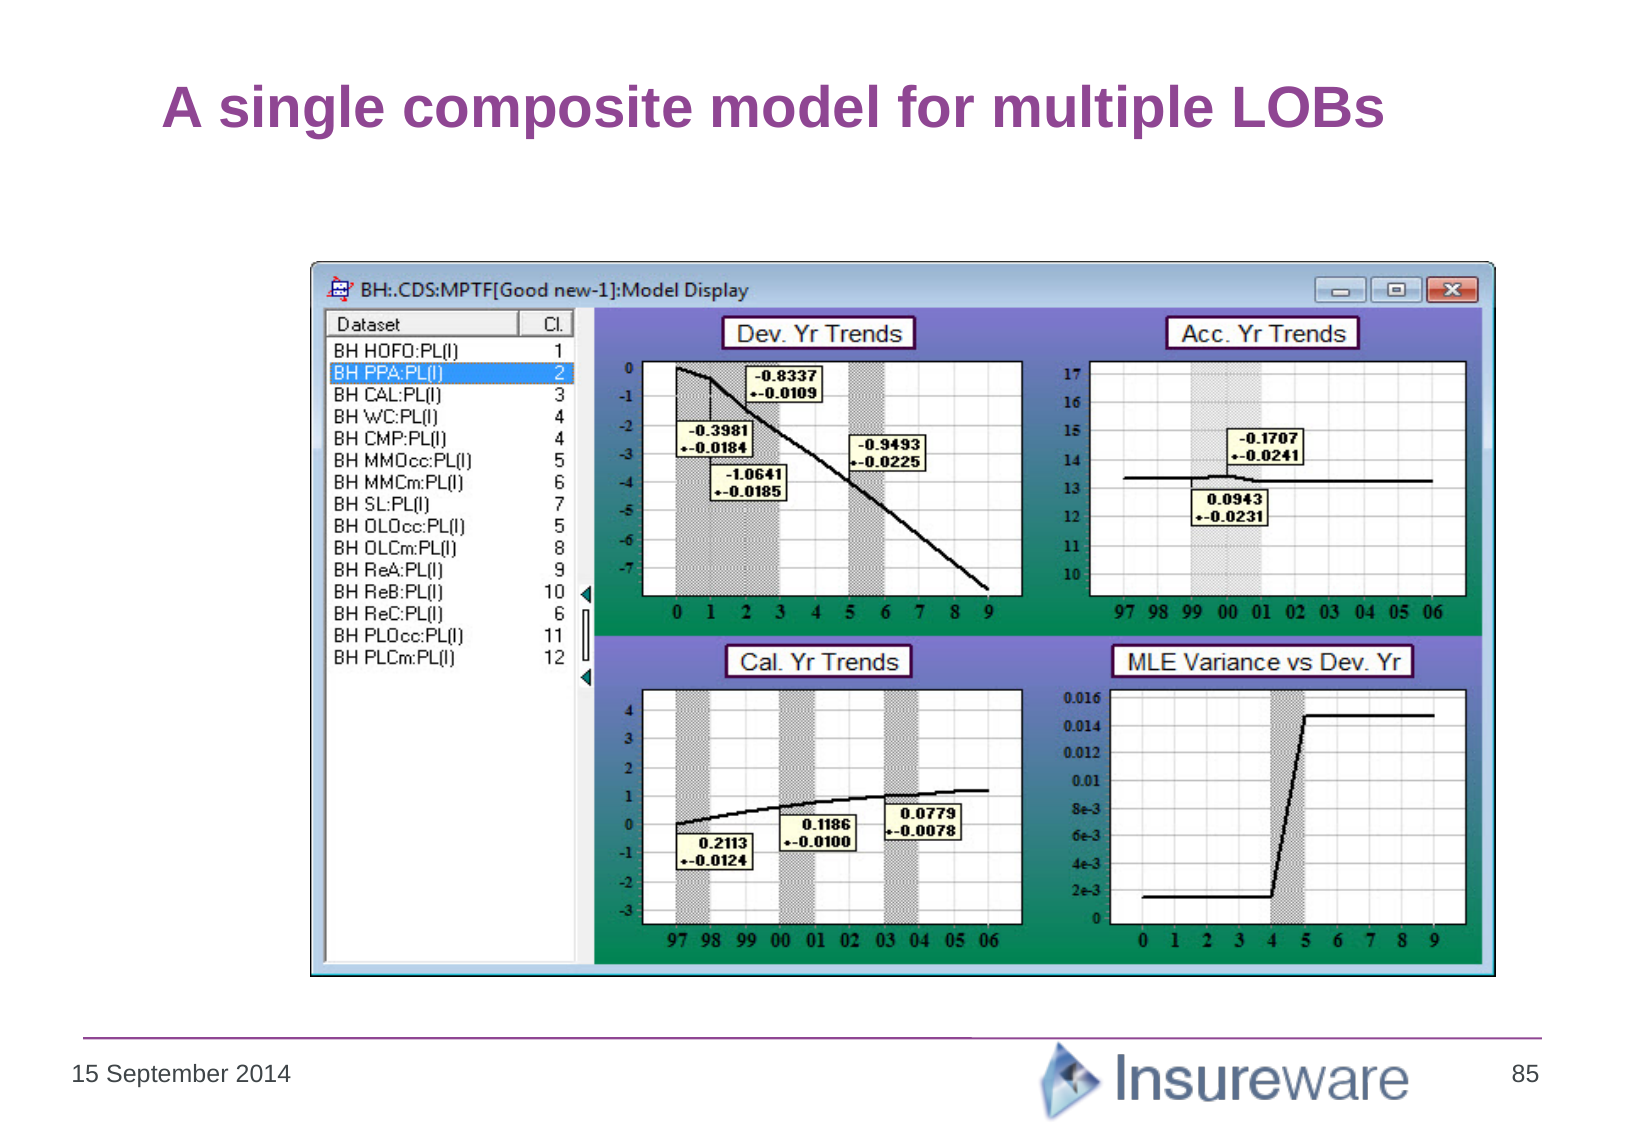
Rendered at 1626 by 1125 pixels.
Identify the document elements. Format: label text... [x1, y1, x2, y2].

slide_number 85 [1439, 1050, 1555, 1106]
picture [1036, 1039, 1416, 1125]
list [310, 260, 1496, 977]
title A single composite model for multiple LOBs [146, 10, 1621, 198]
